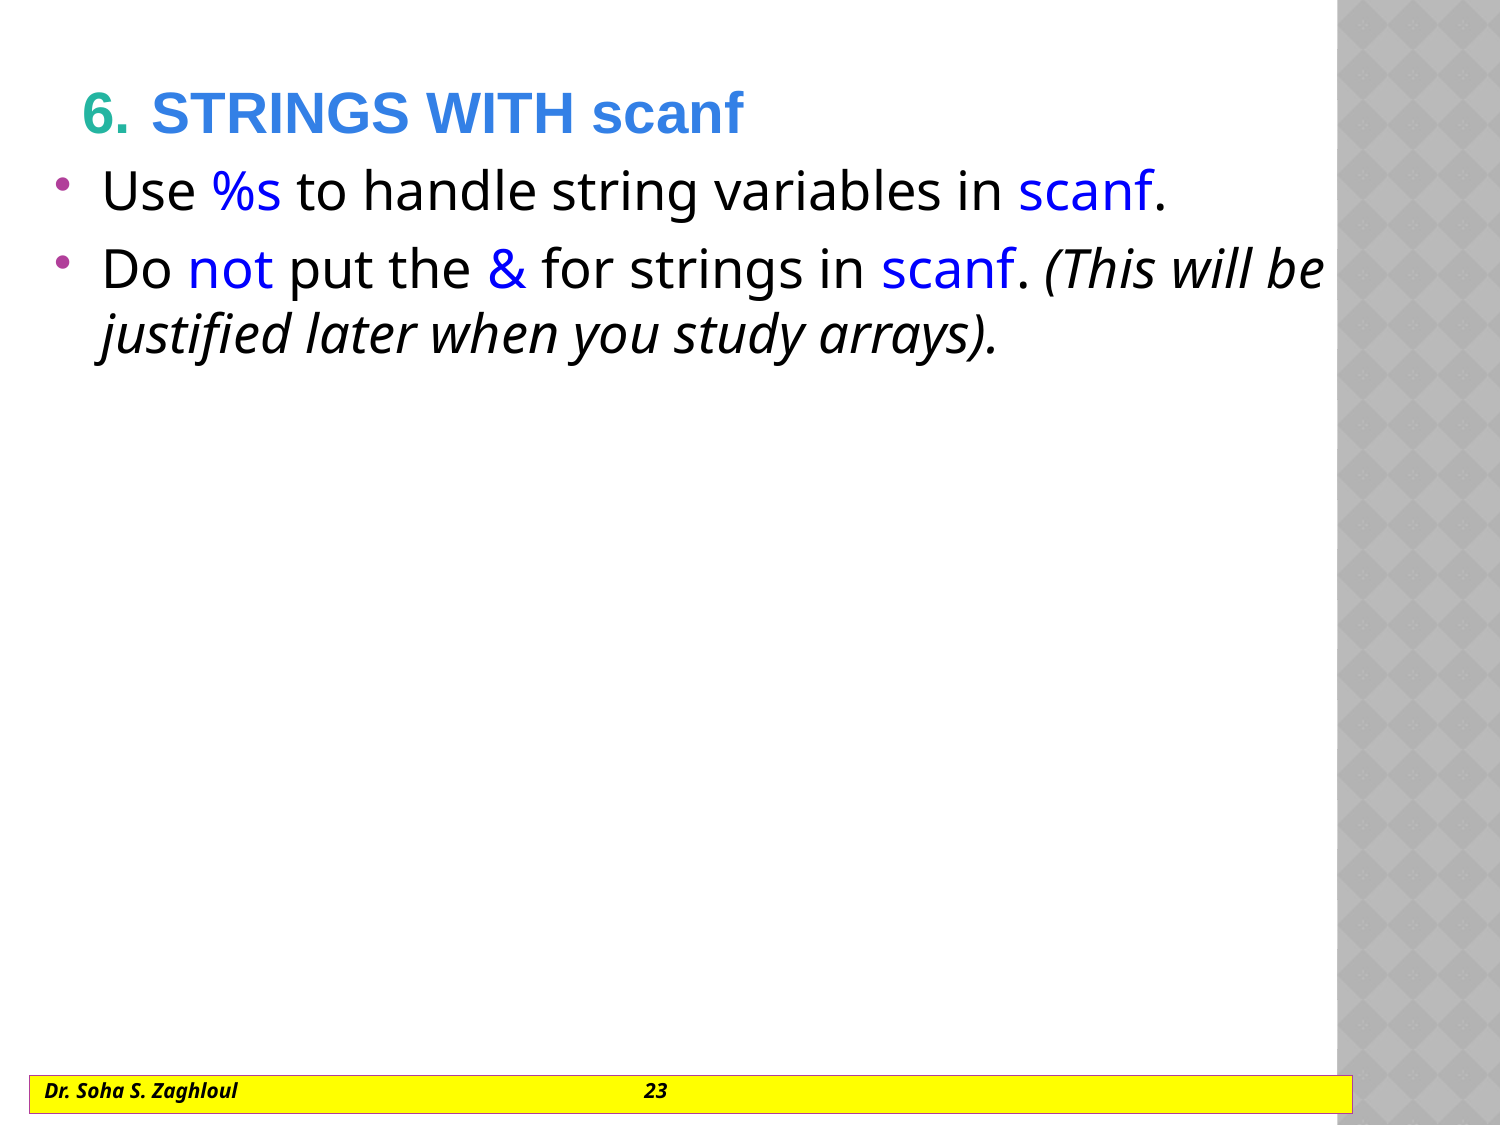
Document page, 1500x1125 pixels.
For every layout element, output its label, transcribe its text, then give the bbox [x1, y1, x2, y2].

table_cell 4 [1337, 0, 1500, 1125]
list Use %s to handle string variables in scanf. Do not put the & for strings in scanf. (This will be justified later when you study arrays). [41, 149, 1341, 1075]
title 6. Strings with scanf [75, 52, 1263, 149]
text_box Dr. Soha S. Zaghloul 23 [29, 1075, 1353, 1114]
